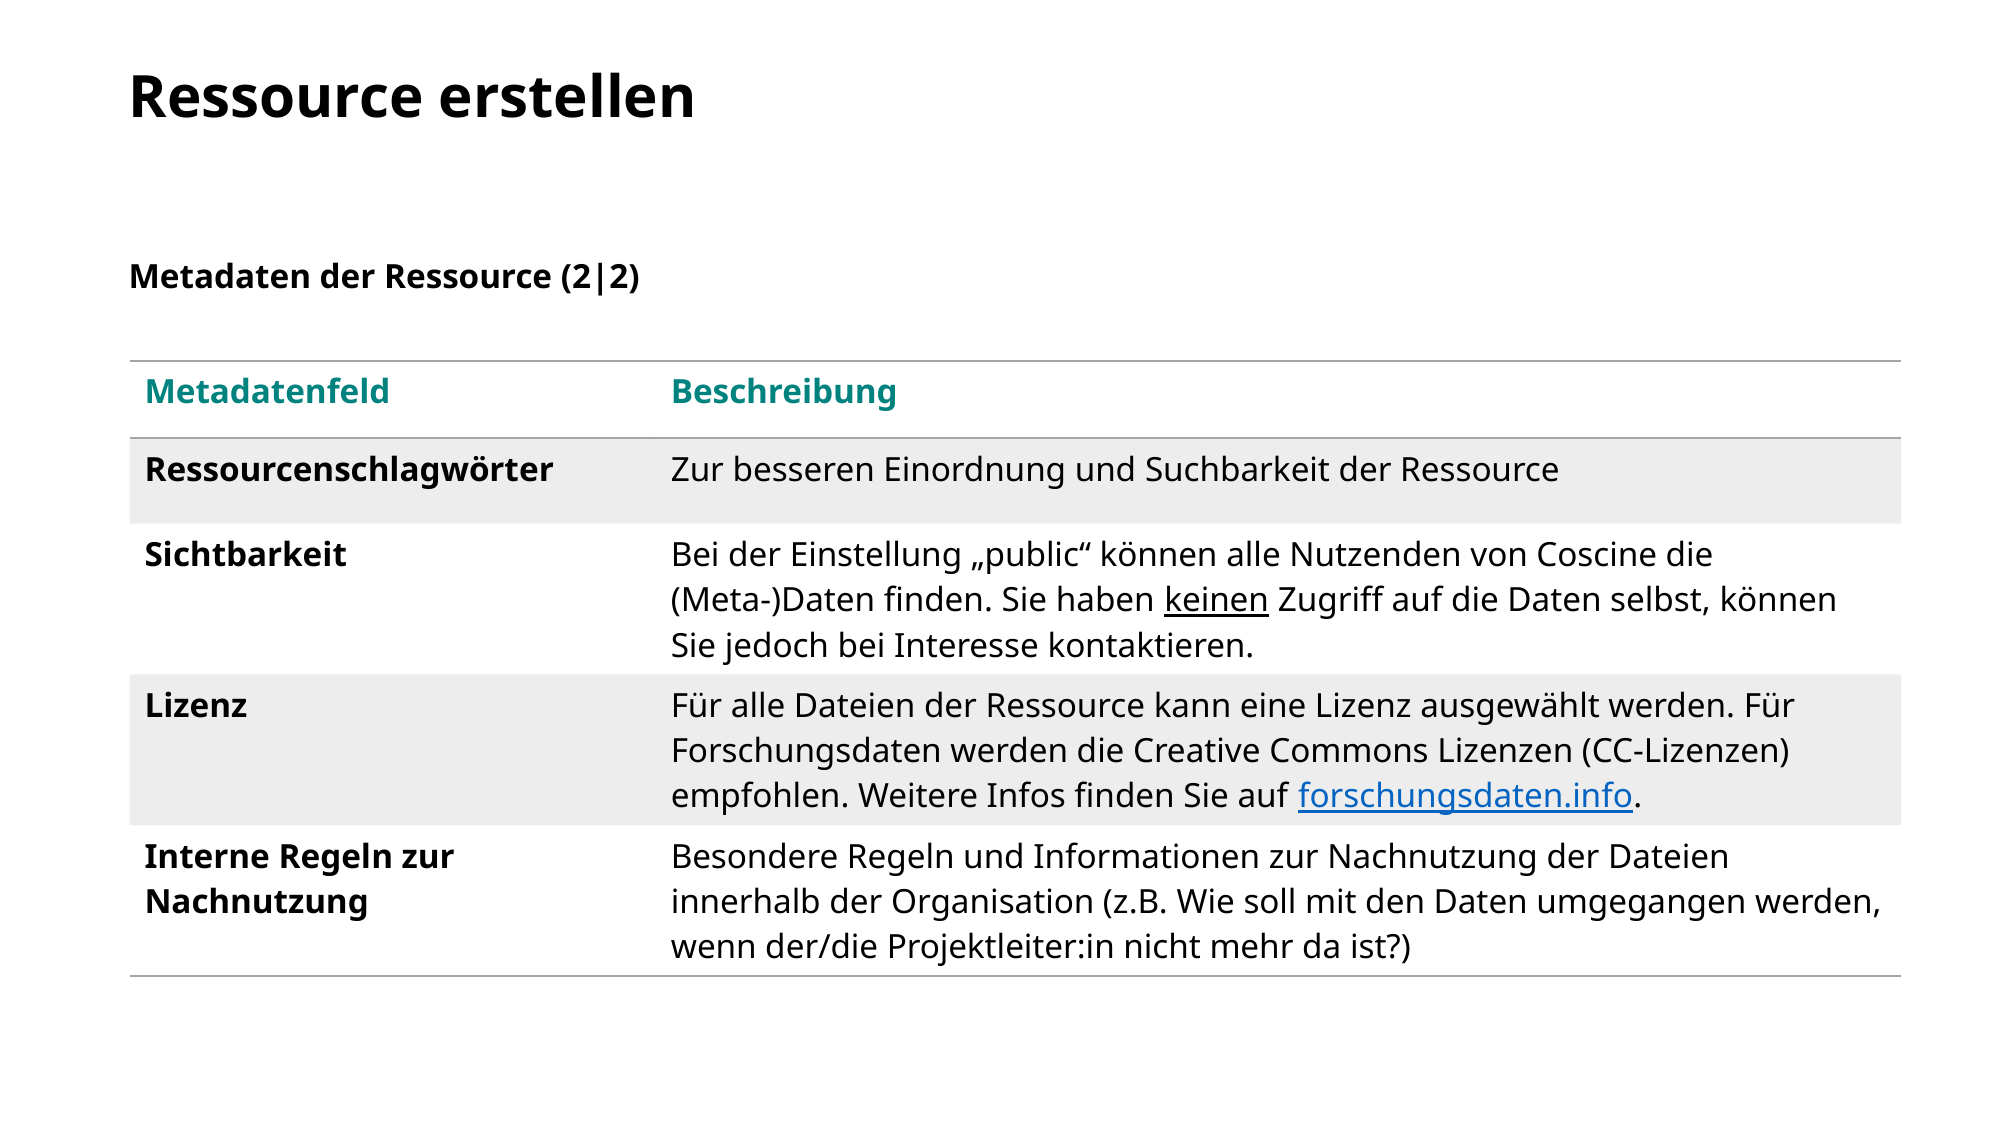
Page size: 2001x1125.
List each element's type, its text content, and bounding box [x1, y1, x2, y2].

table_cell Sichtbarkeit [130, 524, 656, 674]
table_cell Bei der Einstellung „public“ können alle Nutzenden von Coscine die (Meta-)Daten finden. Sie haben keinen Zugriff auf die Daten selbst, können Sie jedoch bei Interesse kontaktieren. [656, 524, 1901, 674]
table_cell Zur besseren Einordnung und Suchbarkeit der Ressource [656, 439, 1901, 524]
table_cell Für alle Dateien der Ressource kann eine Lizenz ausgewählt werden. Für Forschungsdaten werden die Creative Commons Lizenzen (CC-Lizenzen) empfohlen. Weitere Infos finden Sie auf forschungsdaten.info. [656, 674, 1901, 825]
table_cell Ressourcenschlagwörter [130, 439, 656, 524]
table_header Beschreibung [656, 362, 1901, 437]
table_cell Lizenz [130, 674, 656, 825]
table_cell Interne Regeln zur Nachnutzung [130, 825, 656, 975]
table_cell Besondere Regeln und Informationen zur Nachnutzung der Dateien innerhalb der Organisation (z.B. Wie soll mit den Daten umgegangen werden, wenn der/die Projektleiter:in nicht mehr da ist?) [656, 825, 1901, 975]
list Metadaten der Ressource (2|2) [114, 248, 1886, 322]
table_header Metadatenfeld [130, 362, 656, 437]
title Ressource erstellen [114, 59, 1886, 148]
